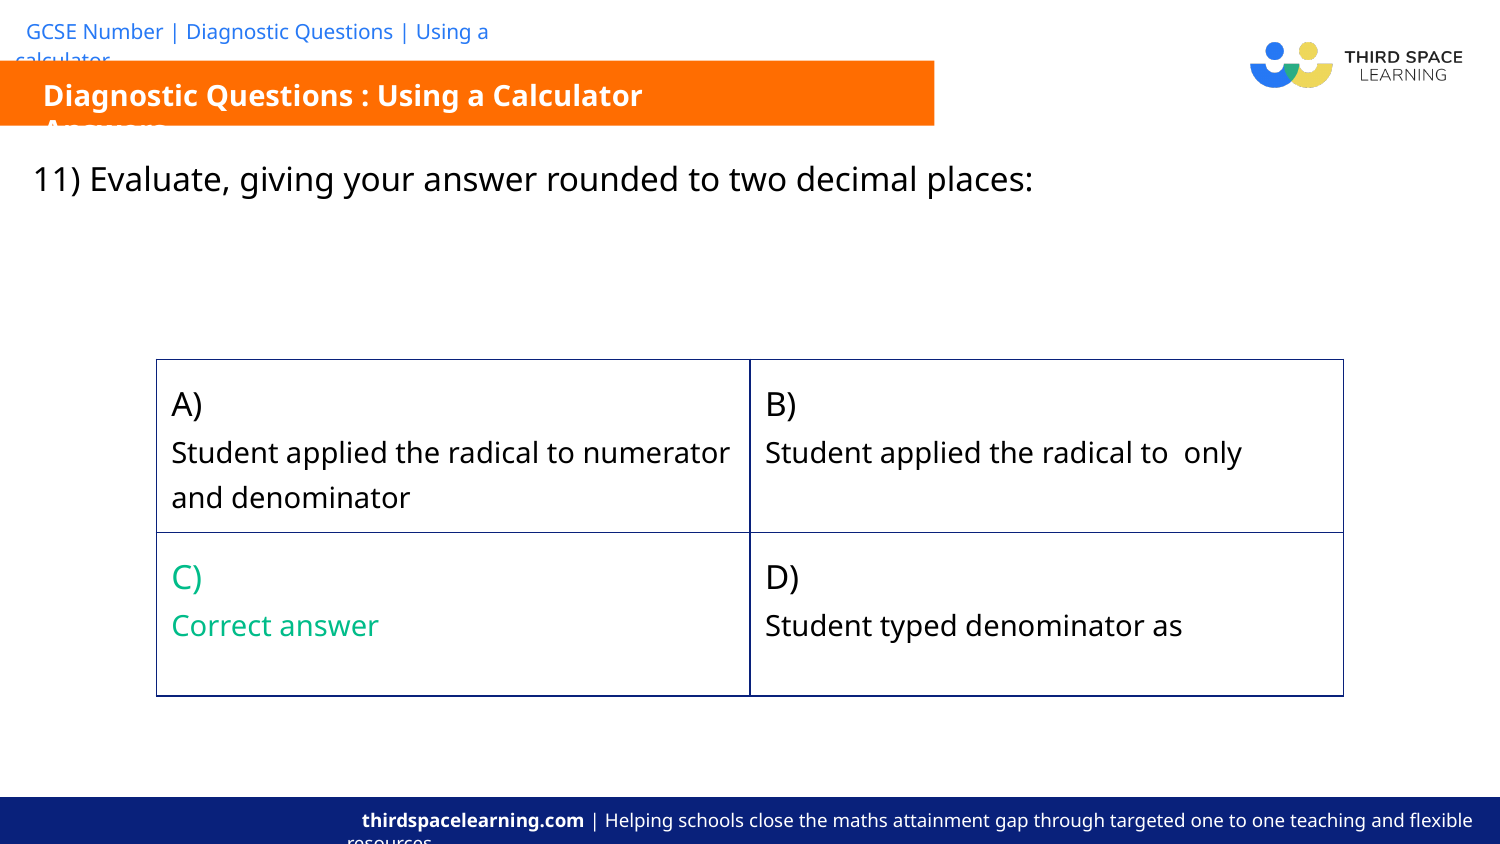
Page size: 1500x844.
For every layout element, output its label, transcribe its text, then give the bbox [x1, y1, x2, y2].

text_box Diagnostic Questions : Using a Calculator Answers [27, 61, 778, 162]
picture [1250, 33, 1465, 99]
